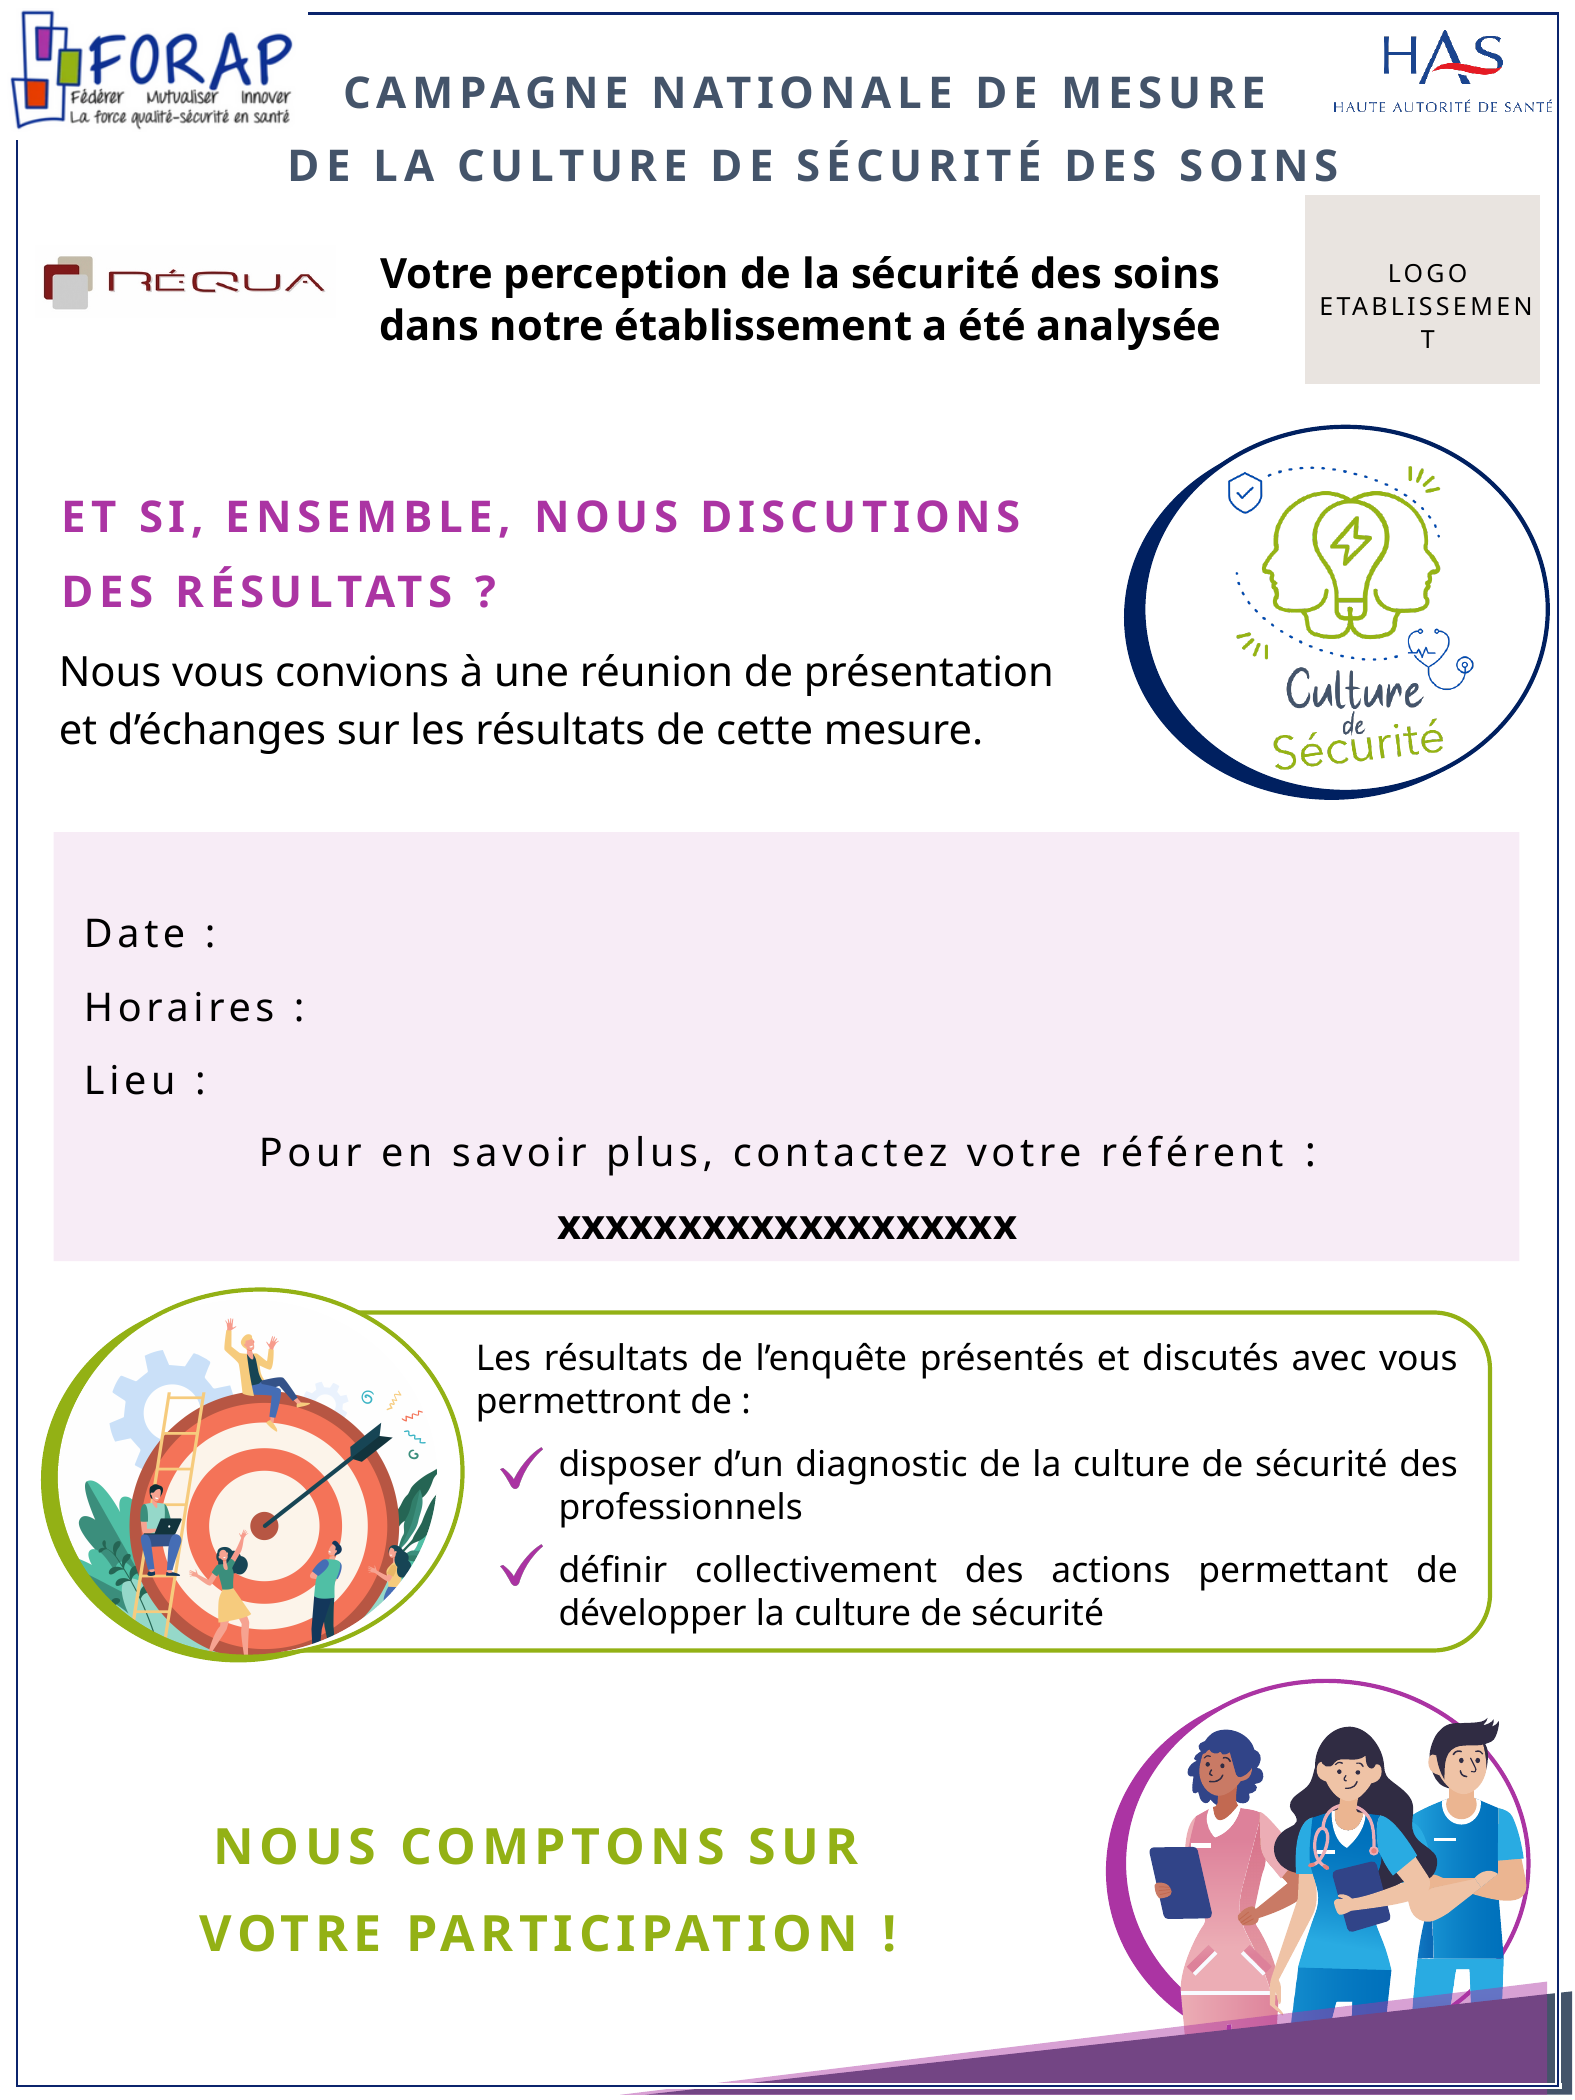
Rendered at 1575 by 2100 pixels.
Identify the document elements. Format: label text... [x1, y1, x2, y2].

text_box [1544, 565, 1550, 654]
picture [500, 1447, 543, 1489]
picture [1134, 1713, 1537, 2052]
text_box NOUS COMPTONS SUR VOTRE PARTICIPATION ! [132, 1787, 965, 1962]
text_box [1304, 194, 1541, 384]
text_box Nous vous convions à une réunion de présentation et d’échanges sur les résultats de cette mesure. [58, 636, 1099, 754]
text_box [52, 830, 1521, 1263]
text_box CAMPAGNE NATIONALE DE MESURE DE LA CULTURE DE SÉCURITÉ DES SOINS [177, 44, 1450, 191]
text_box Votre perception de la sécurité des soins dans notre établissement a été analysée [336, 237, 1266, 356]
text_box [1560, 1991, 1573, 2095]
text_box [16, 13, 1559, 2087]
picture [1223, 457, 1510, 813]
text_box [1123, 434, 1540, 801]
picture [0, 0, 308, 140]
text_box Et si, ensemble, nous discutions des résultats ? [61, 466, 1045, 617]
picture [57, 1299, 438, 1655]
picture [500, 1544, 543, 1586]
text_box [1284, 424, 1407, 433]
text_box Date : Horaires : Lieu : Pour en savoir plus, contactez votre référent : xxxxxxxxxxxxxxxxxxx [83, 882, 1491, 1249]
text_box [467, 1310, 1493, 1653]
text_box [40, 1289, 463, 1663]
text_box Les résultats de l’enquête présentés et discutés avec vous permettront de : disposer d’un diagnostic de la culture de sécurité des professionnels définir collectivement des actions permettant de développer la culture de sécurité [475, 1335, 1459, 1633]
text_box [1105, 1688, 1503, 2055]
picture [35, 245, 336, 318]
picture [1333, 29, 1552, 113]
